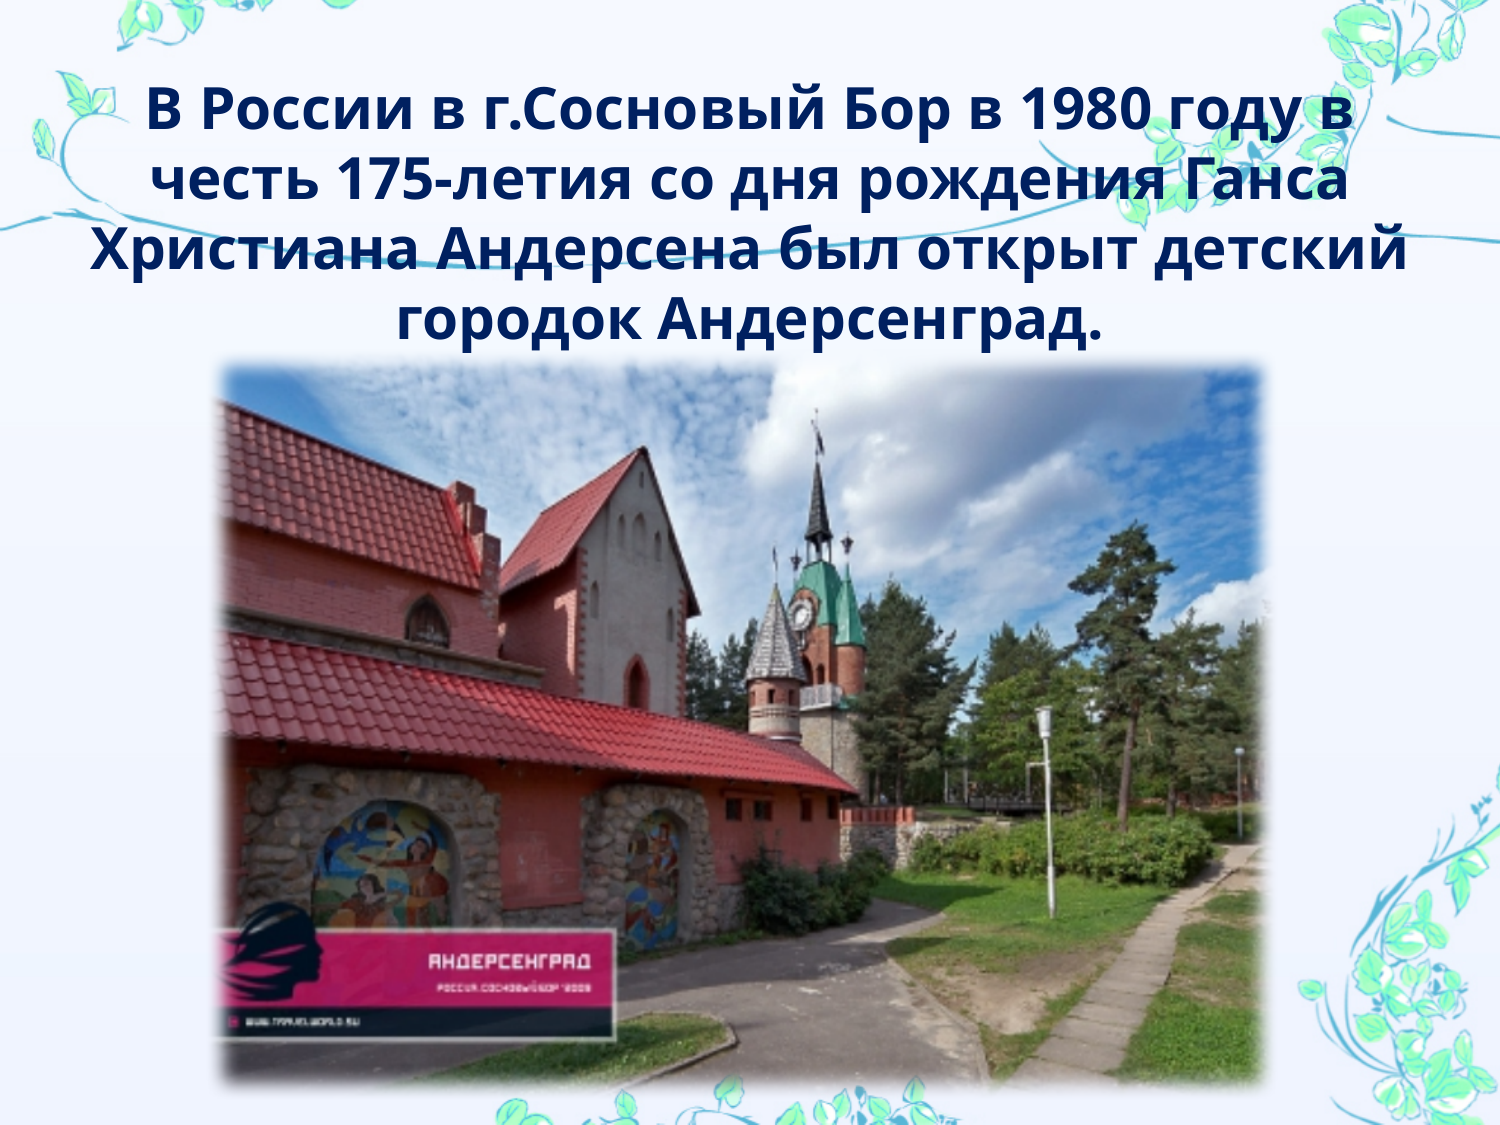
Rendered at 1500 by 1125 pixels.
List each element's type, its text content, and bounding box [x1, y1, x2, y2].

title В России в г.Сосновый Бор в 1980 году в честь 175-летия со дня рождения Ганса Христиана Андерсена был открыт детский городок Андерсенград. [75, 45, 1425, 598]
picture [0, 0, 1500, 1125]
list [206, 349, 1278, 1102]
